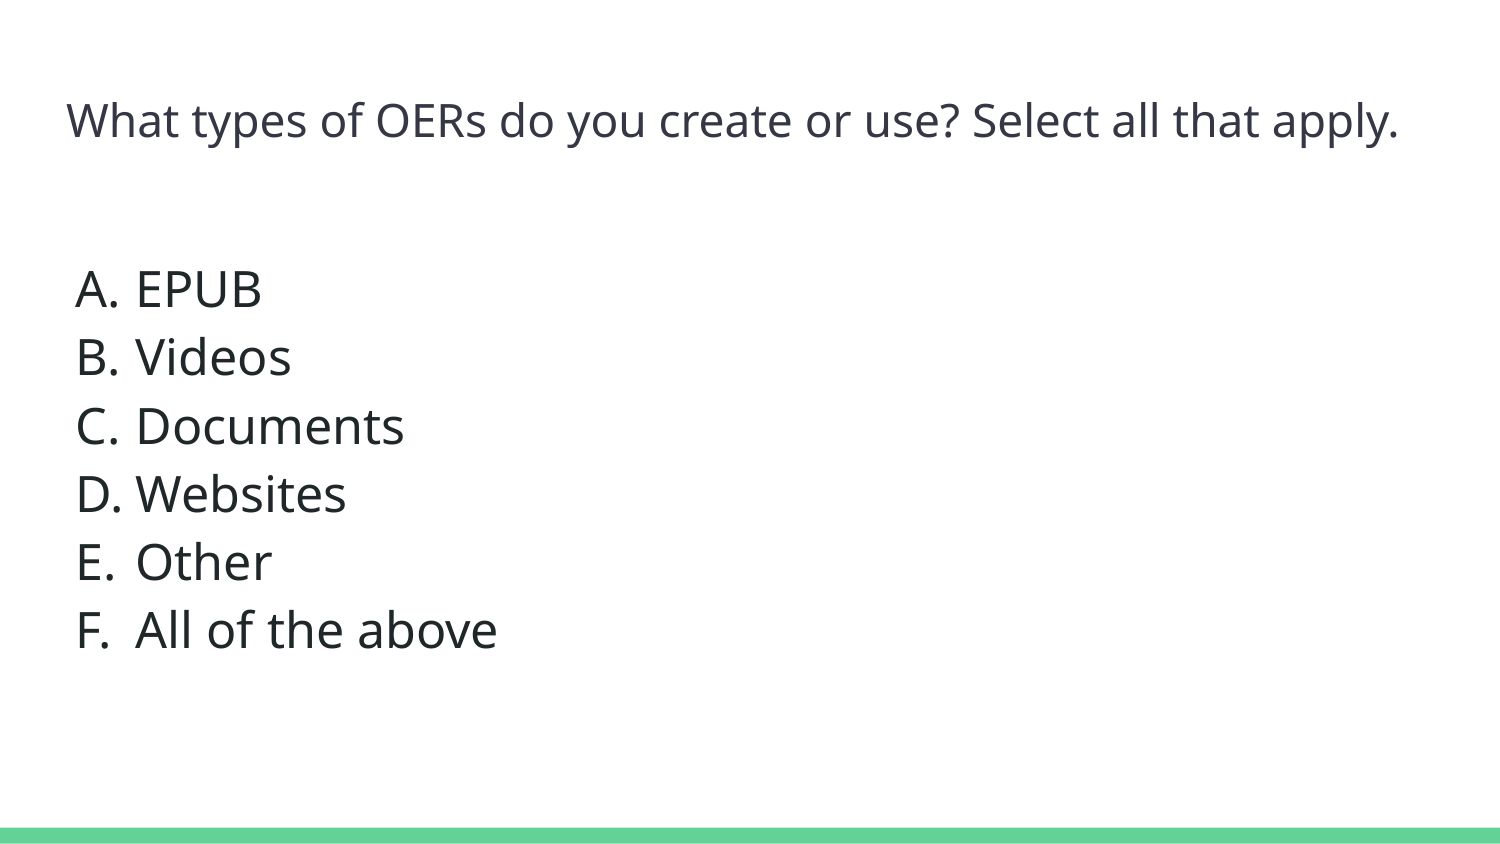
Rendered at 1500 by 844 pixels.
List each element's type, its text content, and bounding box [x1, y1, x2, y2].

list EPUB Videos Documents Websites Other All of the above [51, 239, 1449, 750]
title What types of OERs do you create or use? Select all that apply. [51, 72, 1449, 167]
